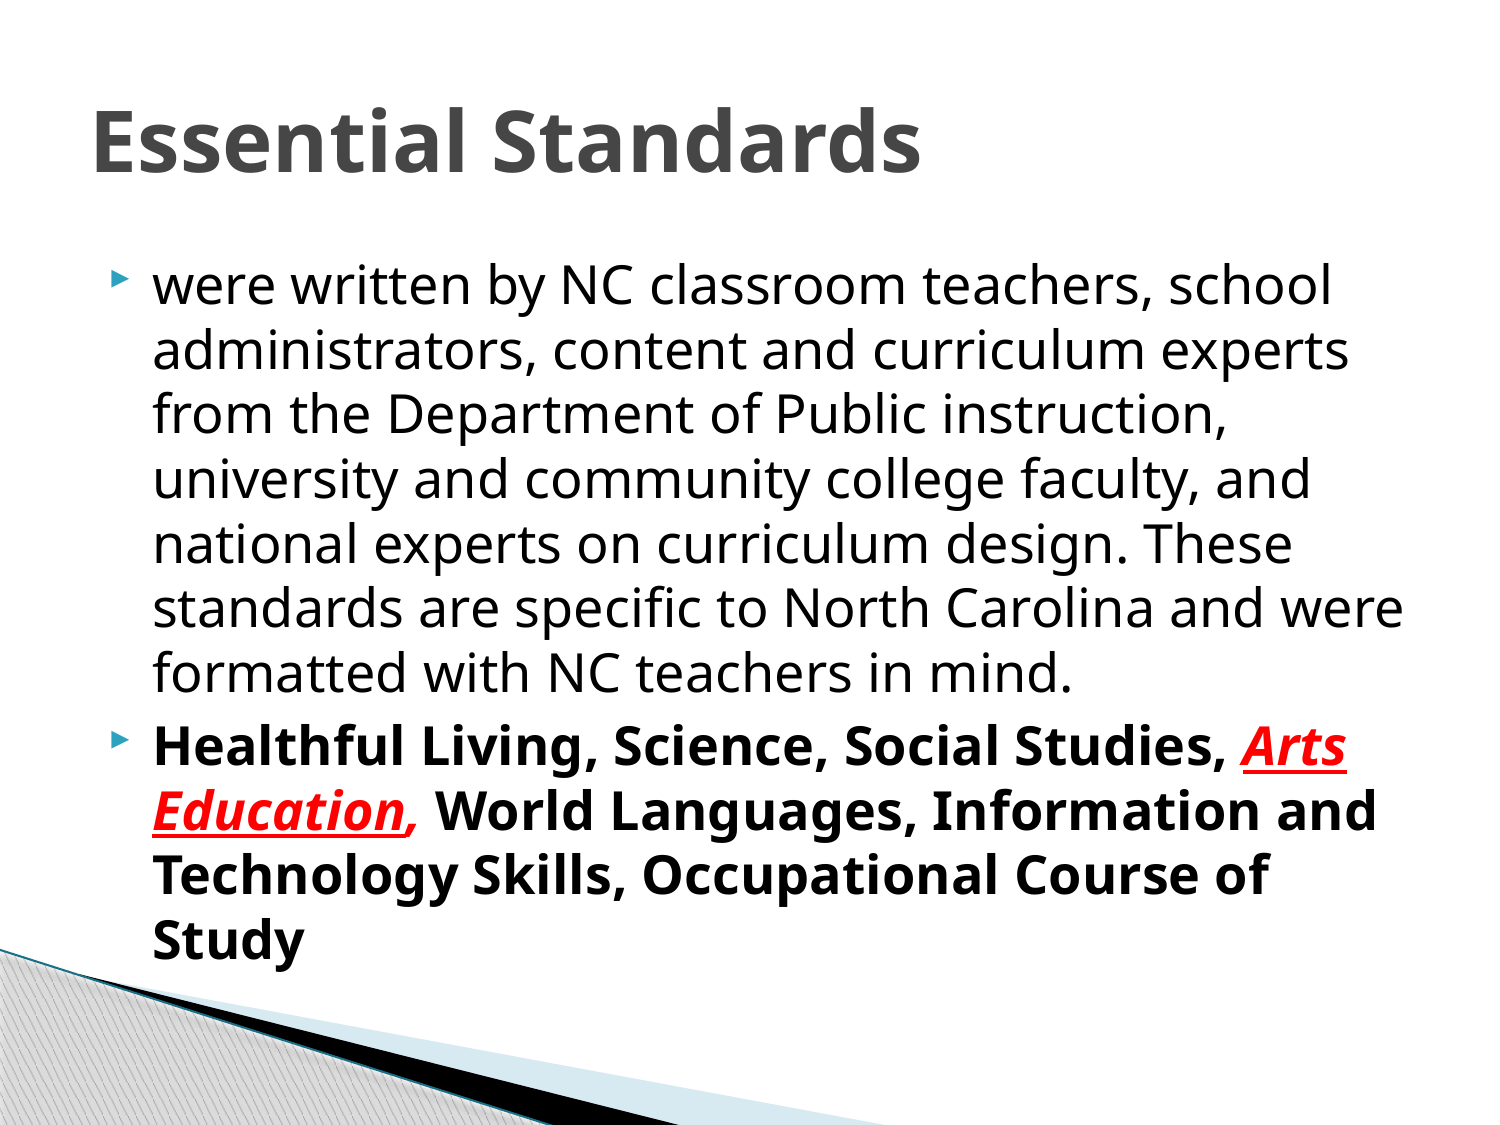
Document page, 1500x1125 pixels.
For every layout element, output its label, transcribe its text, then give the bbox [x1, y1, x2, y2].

title Essential Standards [75, 45, 1425, 233]
list were written by NC classroom teachers, school administrators, content and curriculum experts from the Department of Public instruction, university and community college faculty, and national experts on curriculum design. These standards are specific to North Carolina and were formatted with NC teachers in mind. Healthful Living, Science, Social Studies, Arts Education, World Languages, Information and Technology Skills, Occupational Course of Study [75, 243, 1425, 986]
